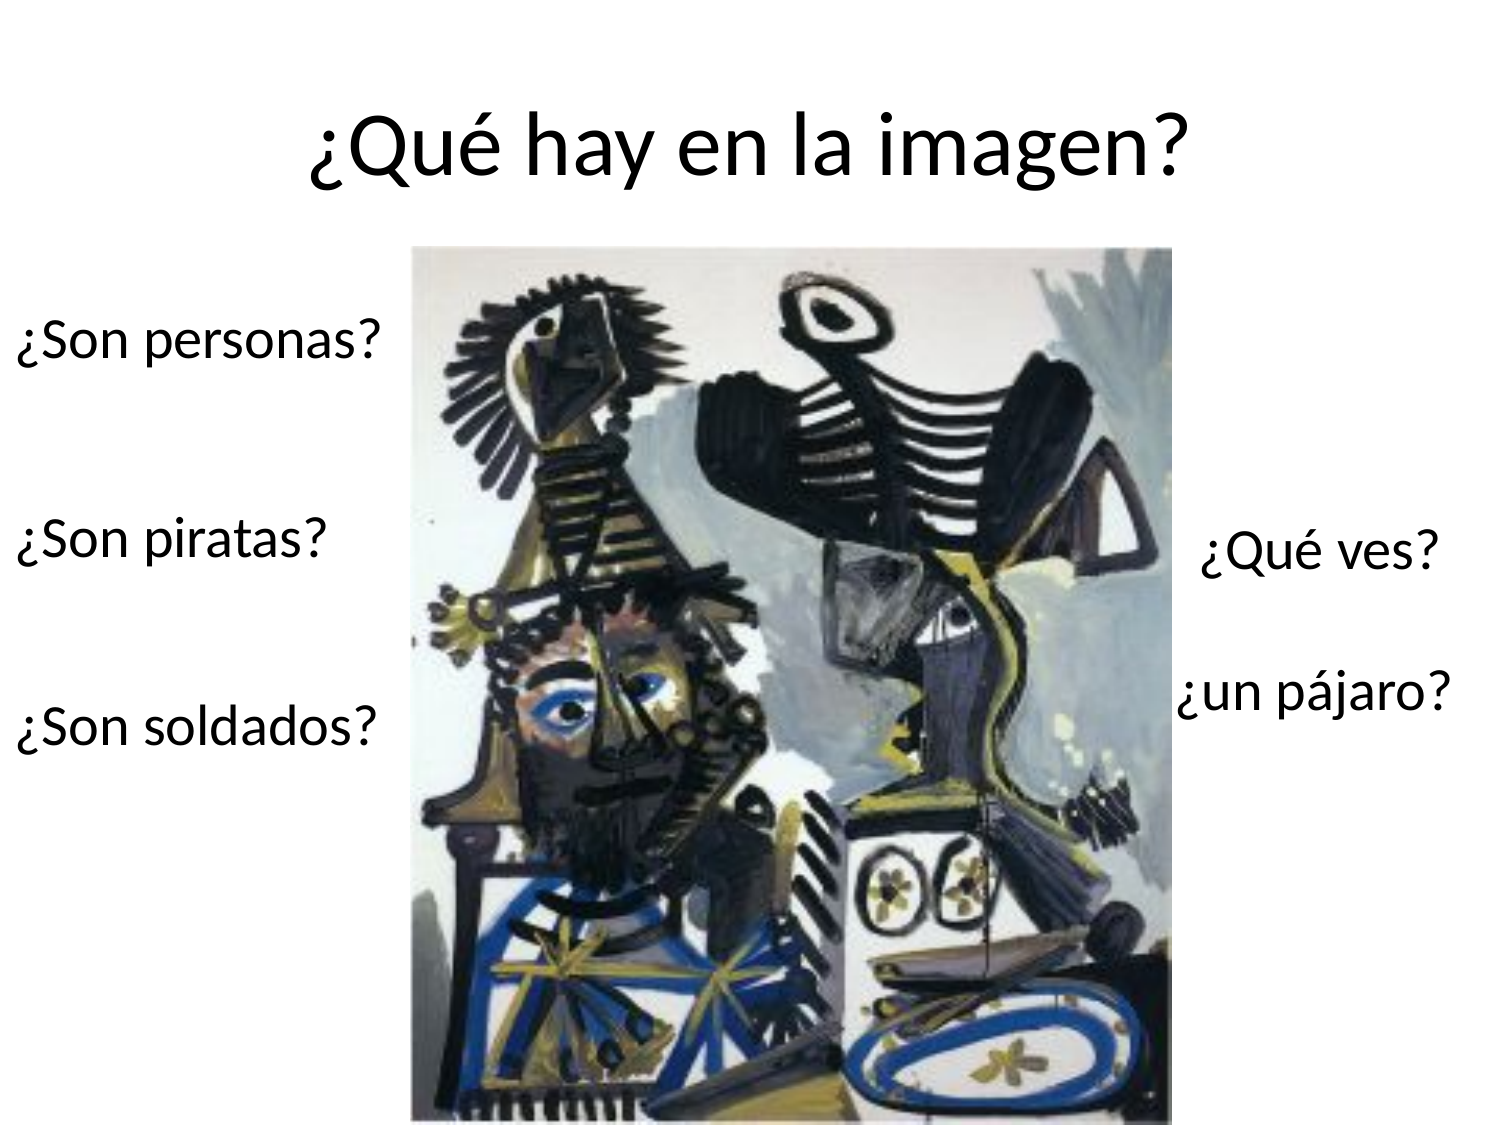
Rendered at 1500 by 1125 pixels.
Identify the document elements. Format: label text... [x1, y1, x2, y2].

text_box ¿Qué ves? [1183, 503, 1500, 589]
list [409, 245, 1172, 1125]
text_box ¿Son personas? [0, 292, 404, 378]
text_box ¿Son soldados? [0, 679, 404, 765]
text_box ¿un pájaro? [1177, 644, 1477, 730]
title ¿Qué hay en la imagen? [74, 44, 1426, 233]
text_box ¿Son piratas? [0, 492, 404, 577]
